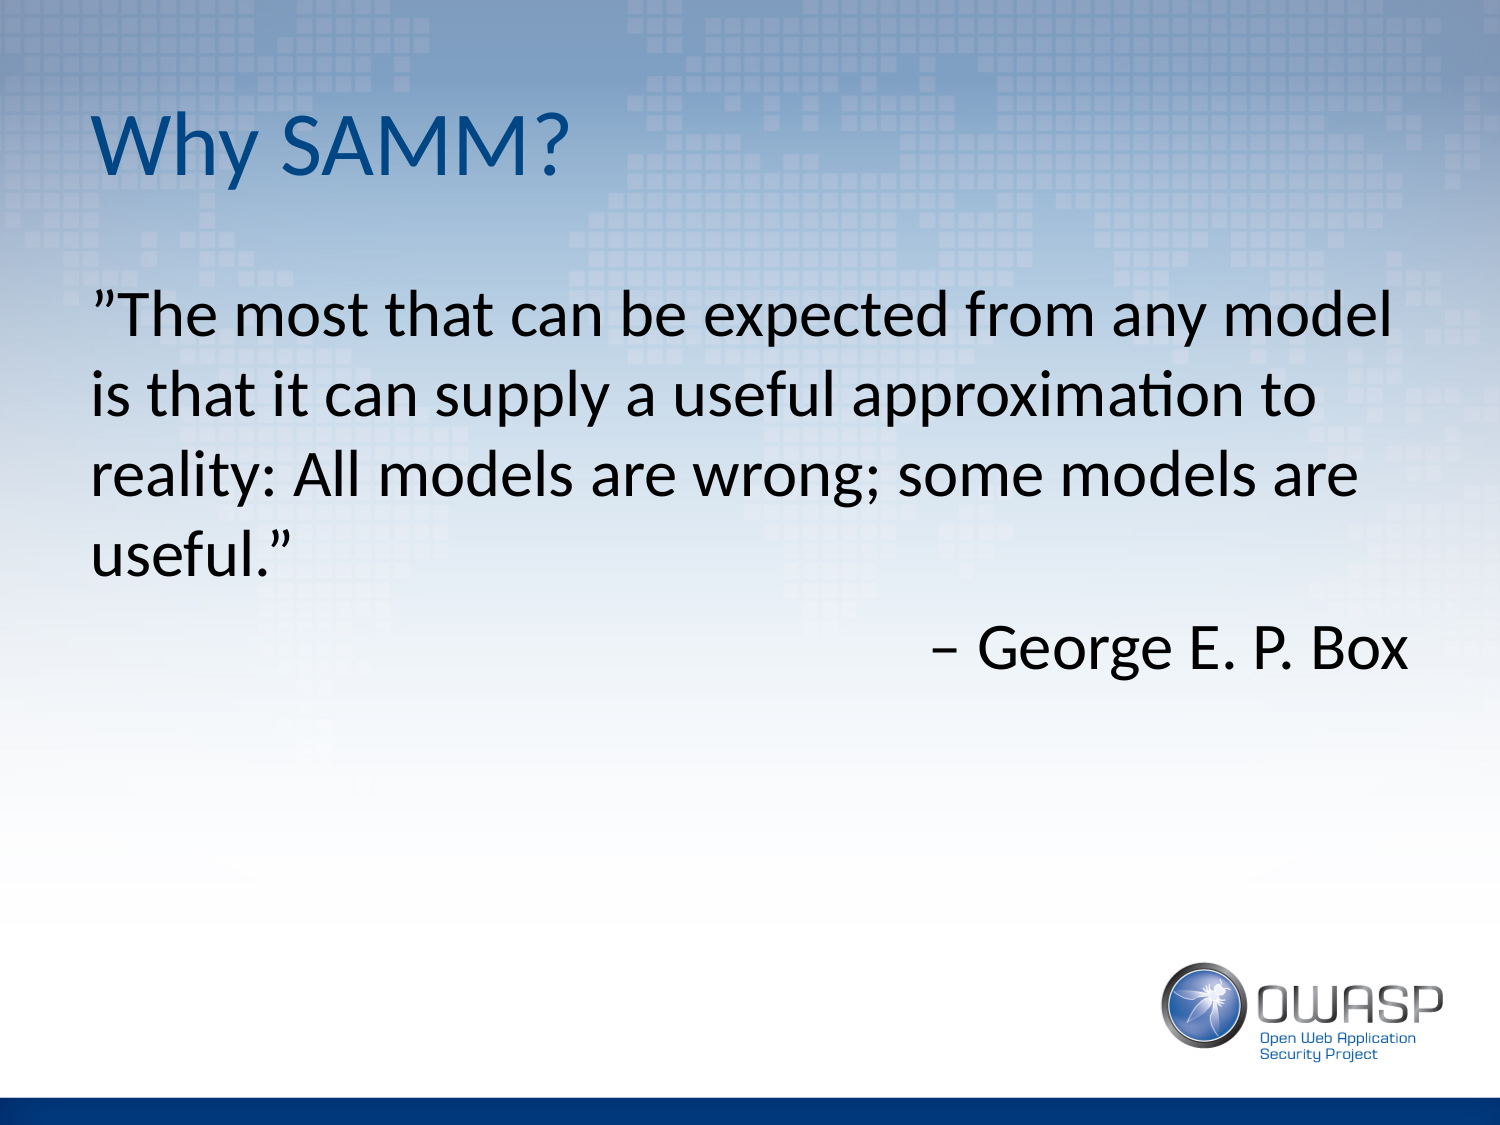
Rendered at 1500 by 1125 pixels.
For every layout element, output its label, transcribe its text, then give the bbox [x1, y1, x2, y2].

title Why SAMM? [75, 45, 1425, 233]
picture [0, 0, 1500, 1125]
list ”The most that can be expected from any model is that it can supply a useful approximation to reality: All models are wrong; some models are useful.” – George E. P. Box [75, 262, 1425, 940]
